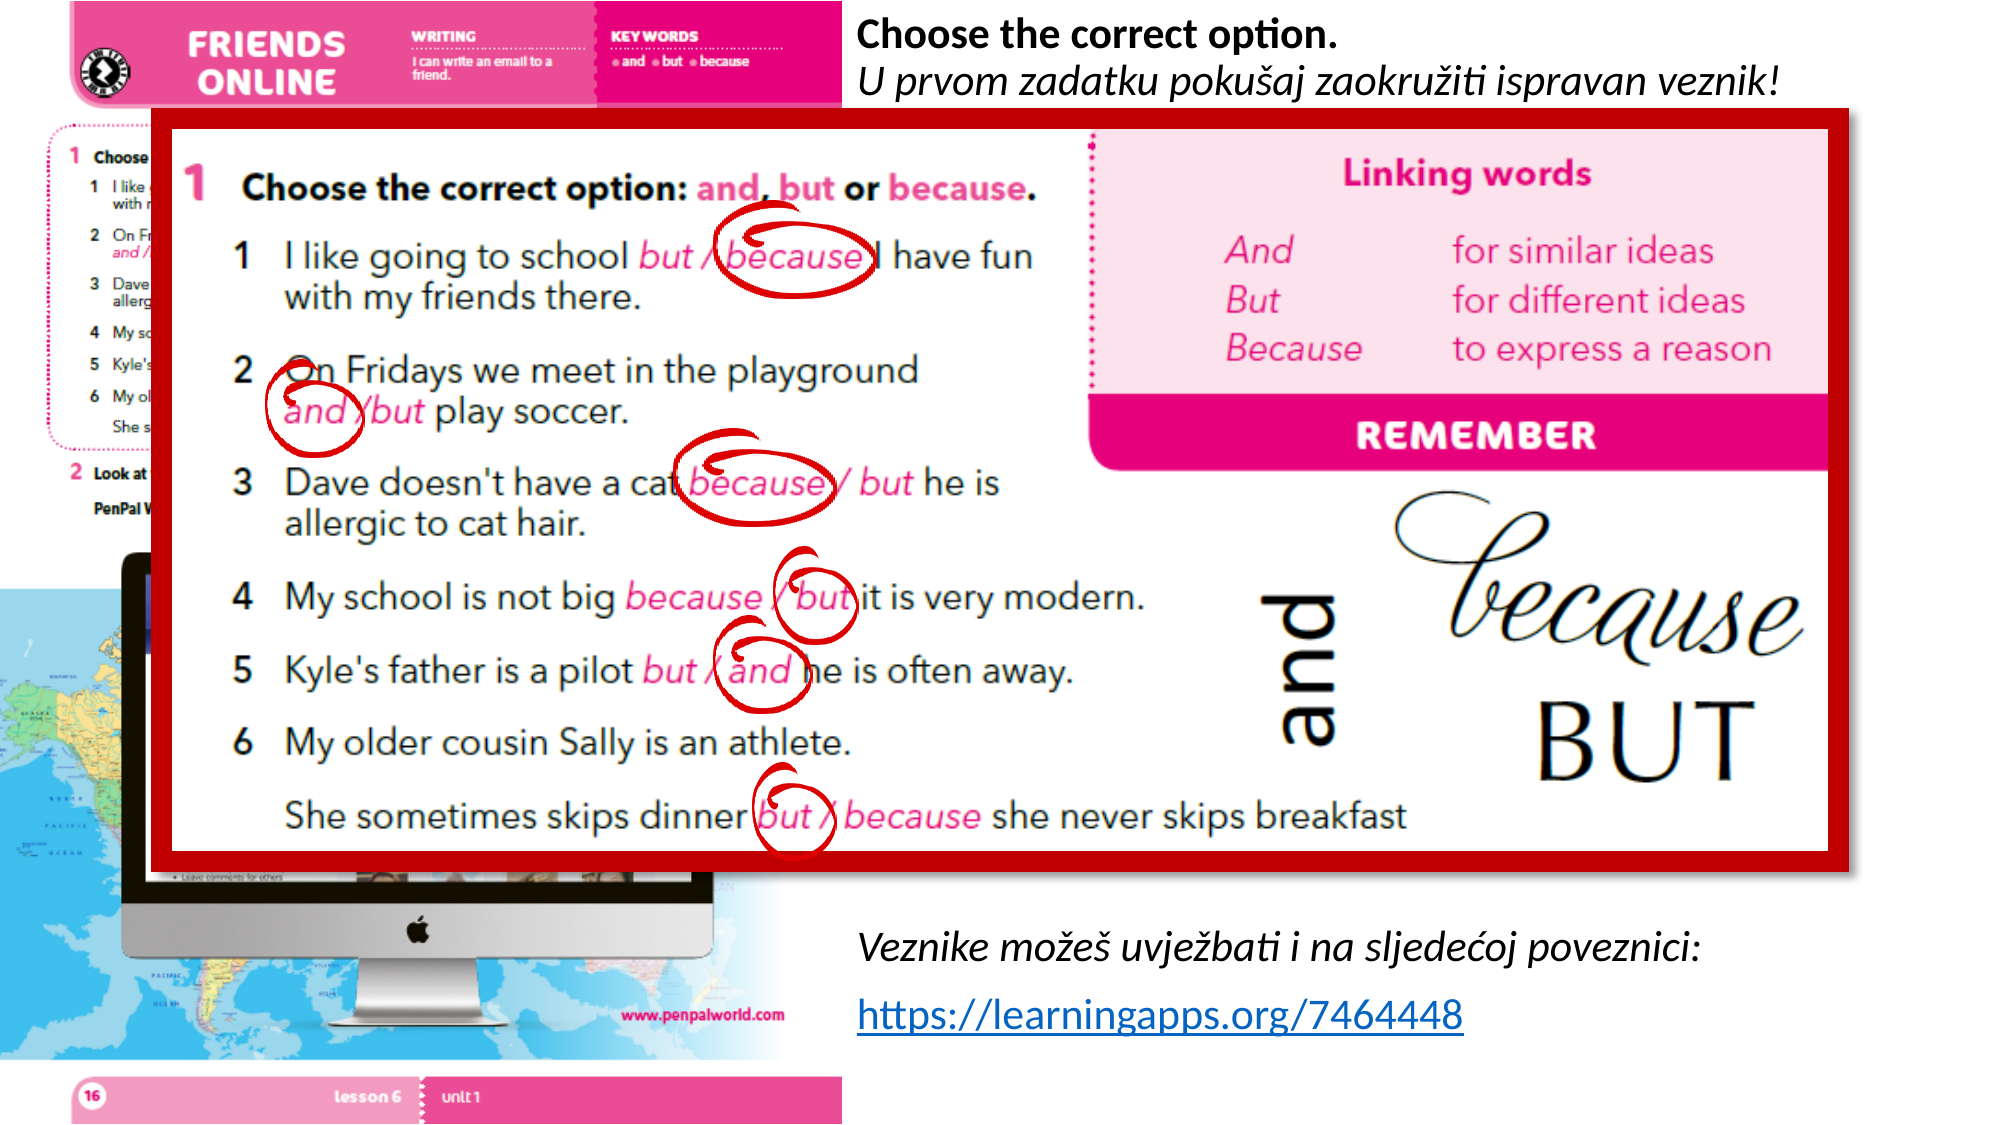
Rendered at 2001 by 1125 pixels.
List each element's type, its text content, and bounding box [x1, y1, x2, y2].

picture [0, 1, 1829, 1124]
text_box Veznike možeš uvježbati i na sljedećoj poveznici: https://learningapps.org/7464448 [842, 916, 1948, 1124]
text_box Choose the correct option. U prvom zadatku pokušaj zaokružiti ispravan veznik! [842, 3, 1948, 129]
